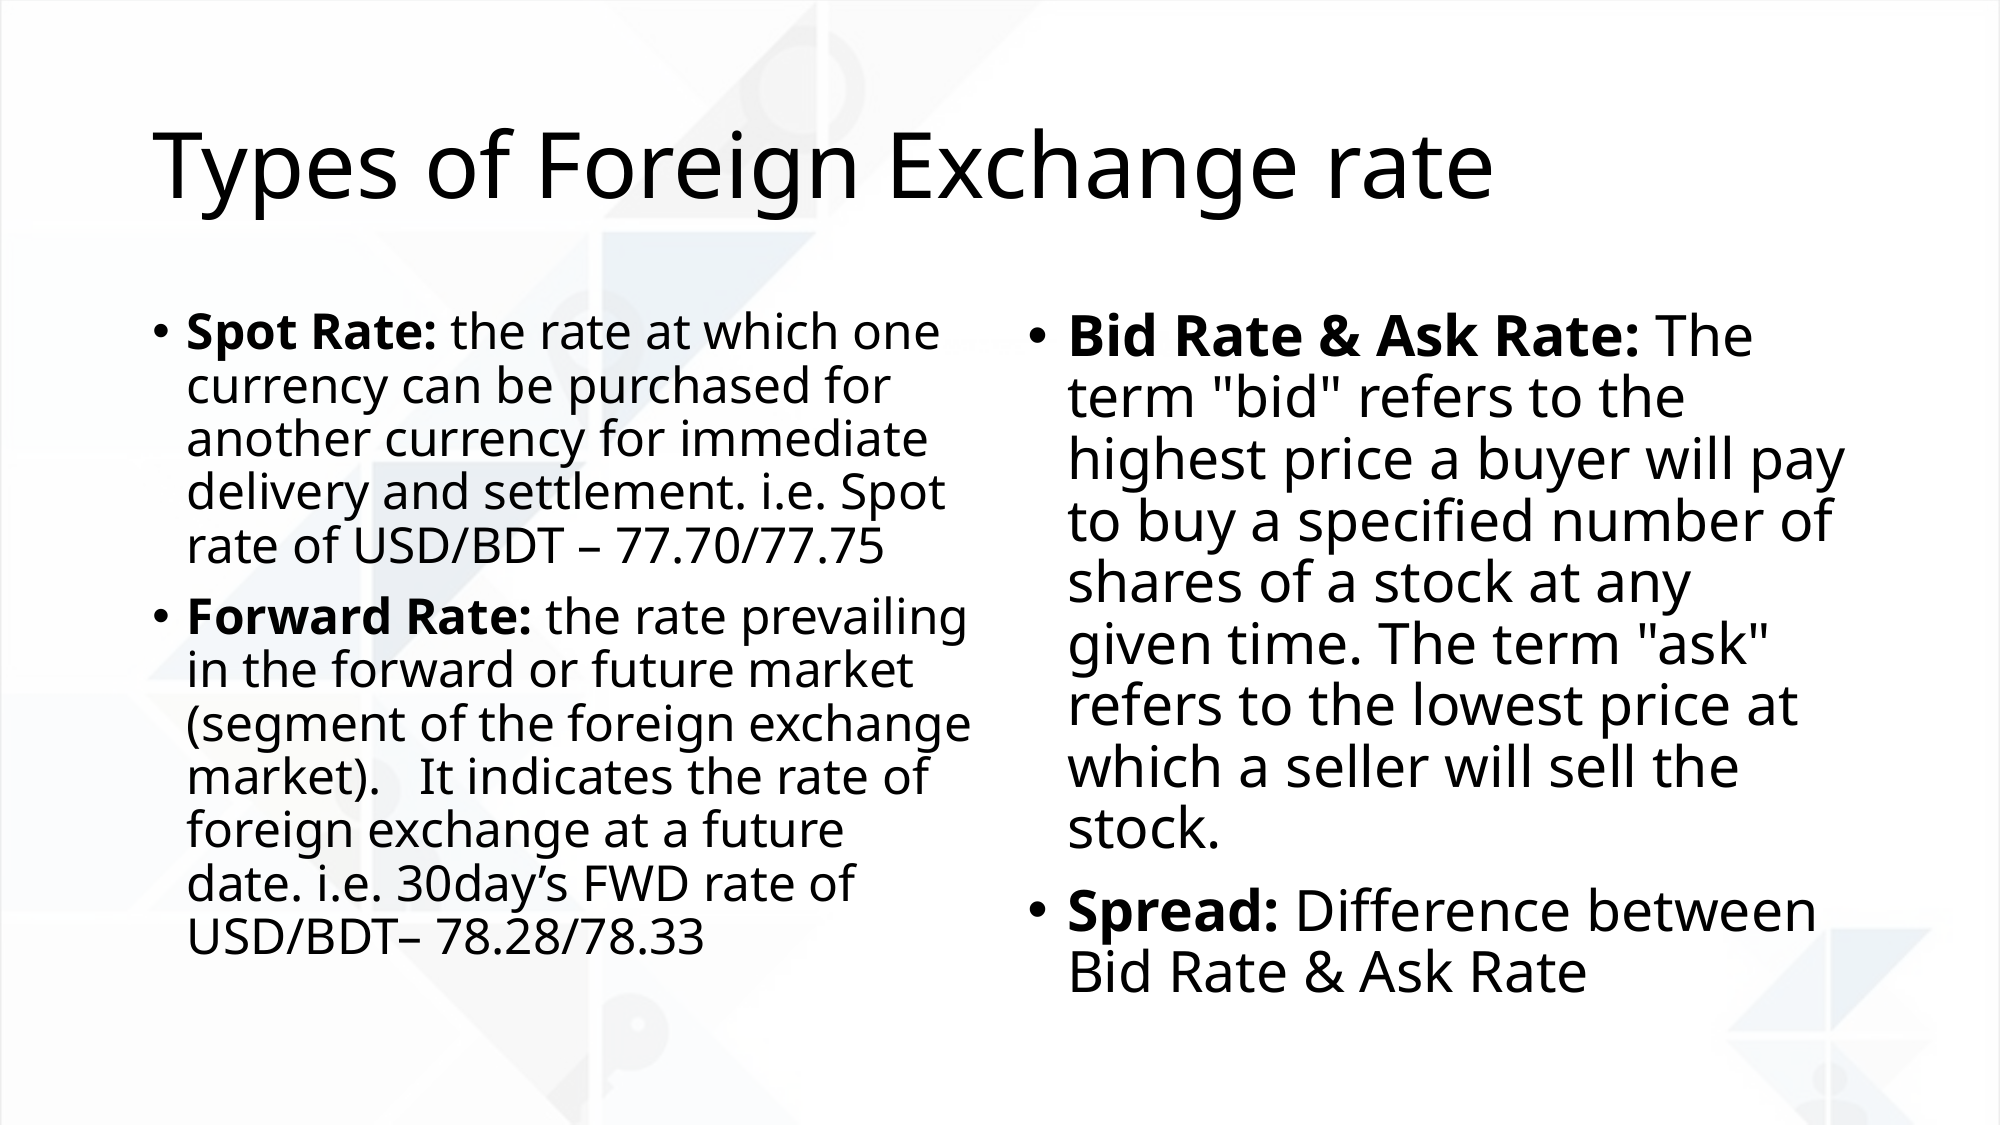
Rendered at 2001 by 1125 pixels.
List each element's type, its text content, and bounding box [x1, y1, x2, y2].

title Types of Foreign Exchange rate [137, 59, 1863, 278]
list Bid Rate & Ask Rate: The term "bid" refers to the highest price a buyer will pay to buy a specified number of shares of a stock at any given time. The term "ask" refers to the lowest price at which a seller will sell the stock. Spread: Difference between Bid Rate & Ask Rate [1012, 299, 1863, 1014]
list Spot Rate: the rate at which one currency can be purchased for another currency for immediate delivery and settlement. i.e. Spot rate of USD/BDT – 77.70/77.75 Forward Rate: the rate prevailing in the forward or future market (segment of the foreign exchange market). It indicates the rate of foreign exchange at a future date. i.e. 30day’s FWD rate of USD/BDT– 78.28/78.33 [137, 299, 988, 1014]
